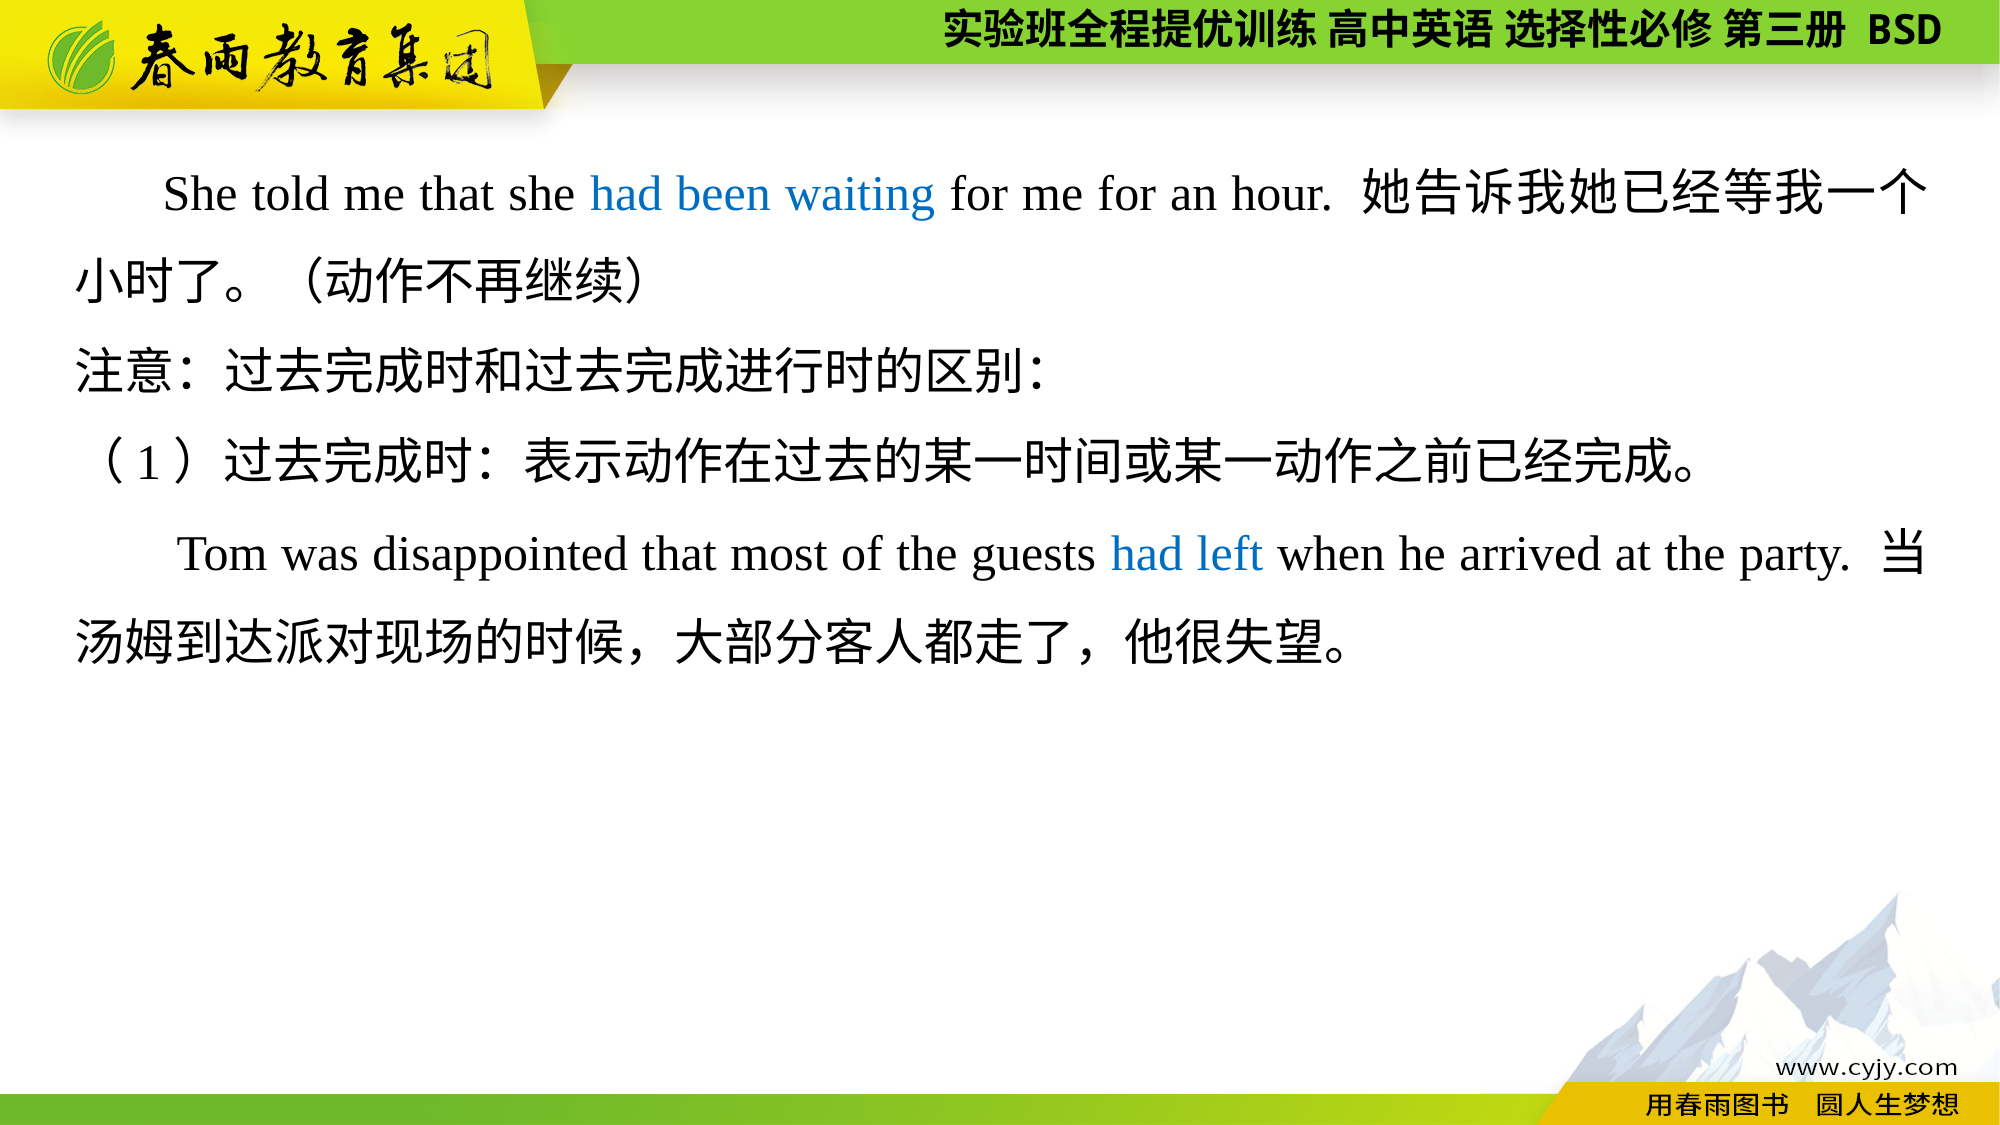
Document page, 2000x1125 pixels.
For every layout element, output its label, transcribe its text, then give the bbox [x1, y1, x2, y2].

picture [0, 0, 2000, 1125]
list She told me that she had been waiting for me for an hour. 她告诉我她已经等我一个小时了。（动作不再继续） 注意：过去完成时和过去完成进行时的区别： （1）过去完成时：表示动作在过去的某一时间或某一动作之前已经完成。 Tom was disappointed that most of the guests had left when he arrived at the party. 当汤姆到达派对现场的时候，大部分客人都走了，他很失望。 [59, 122, 1944, 672]
